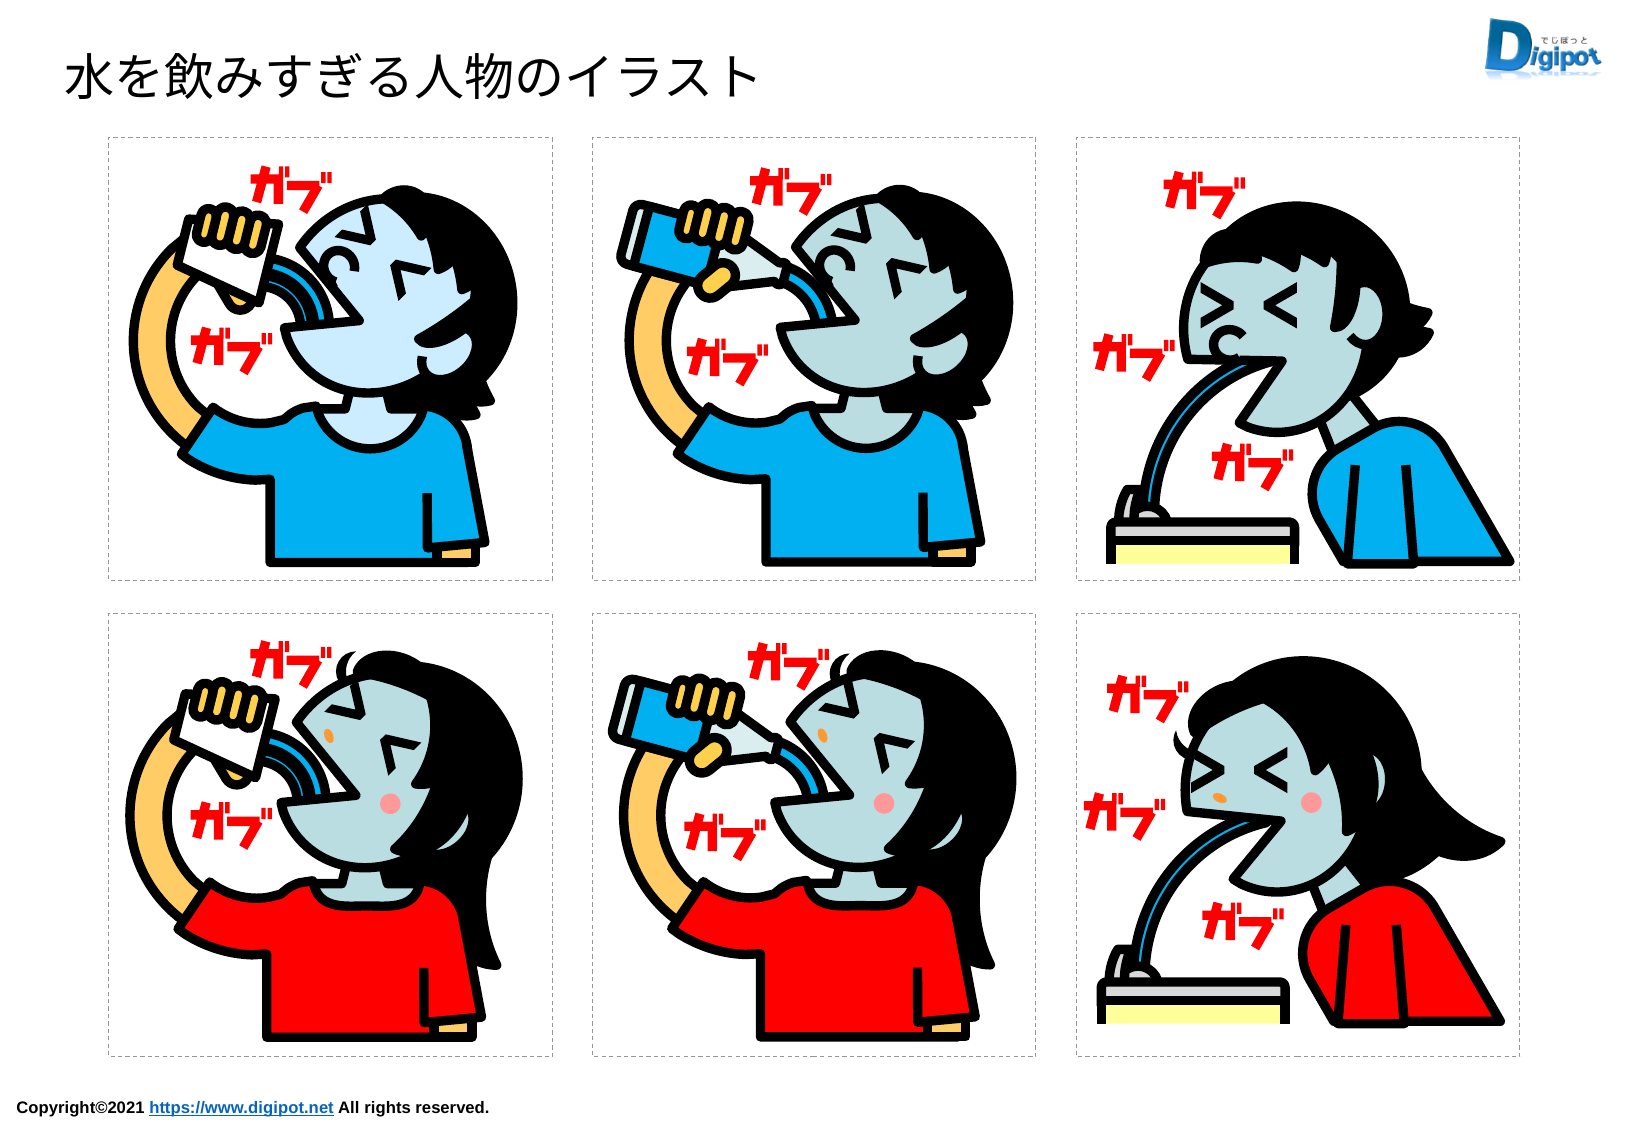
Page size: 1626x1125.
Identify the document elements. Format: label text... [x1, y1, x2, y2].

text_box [1083, 667, 1501, 1024]
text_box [615, 642, 1012, 1037]
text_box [133, 165, 513, 563]
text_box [1093, 170, 1510, 564]
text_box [624, 167, 1009, 563]
text_box 水を飲みすぎる人物のイラスト [49, 38, 779, 113]
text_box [129, 640, 518, 1038]
picture [1485, 18, 1602, 82]
